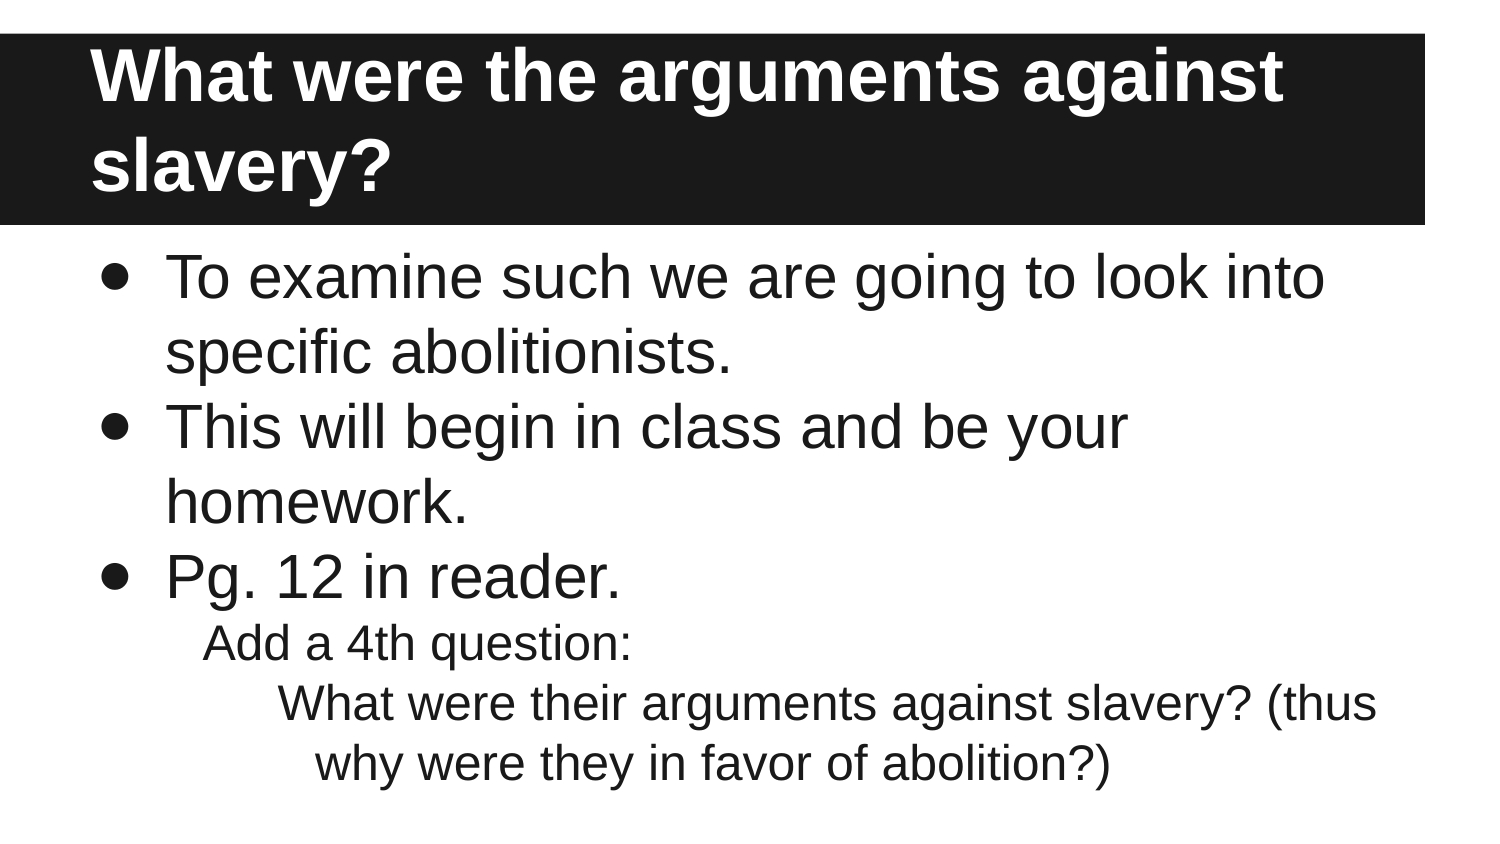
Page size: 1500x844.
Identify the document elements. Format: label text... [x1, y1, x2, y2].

list To examine such we are going to look into specific abolitionists. This will begin in class and be your homework. Pg. 12 in reader. Add a 4th question: What were their arguments against slavery? (thus why were they in favor of abolition?) [75, 221, 1425, 790]
title What were the arguments against slavery? [75, 33, 1425, 221]
